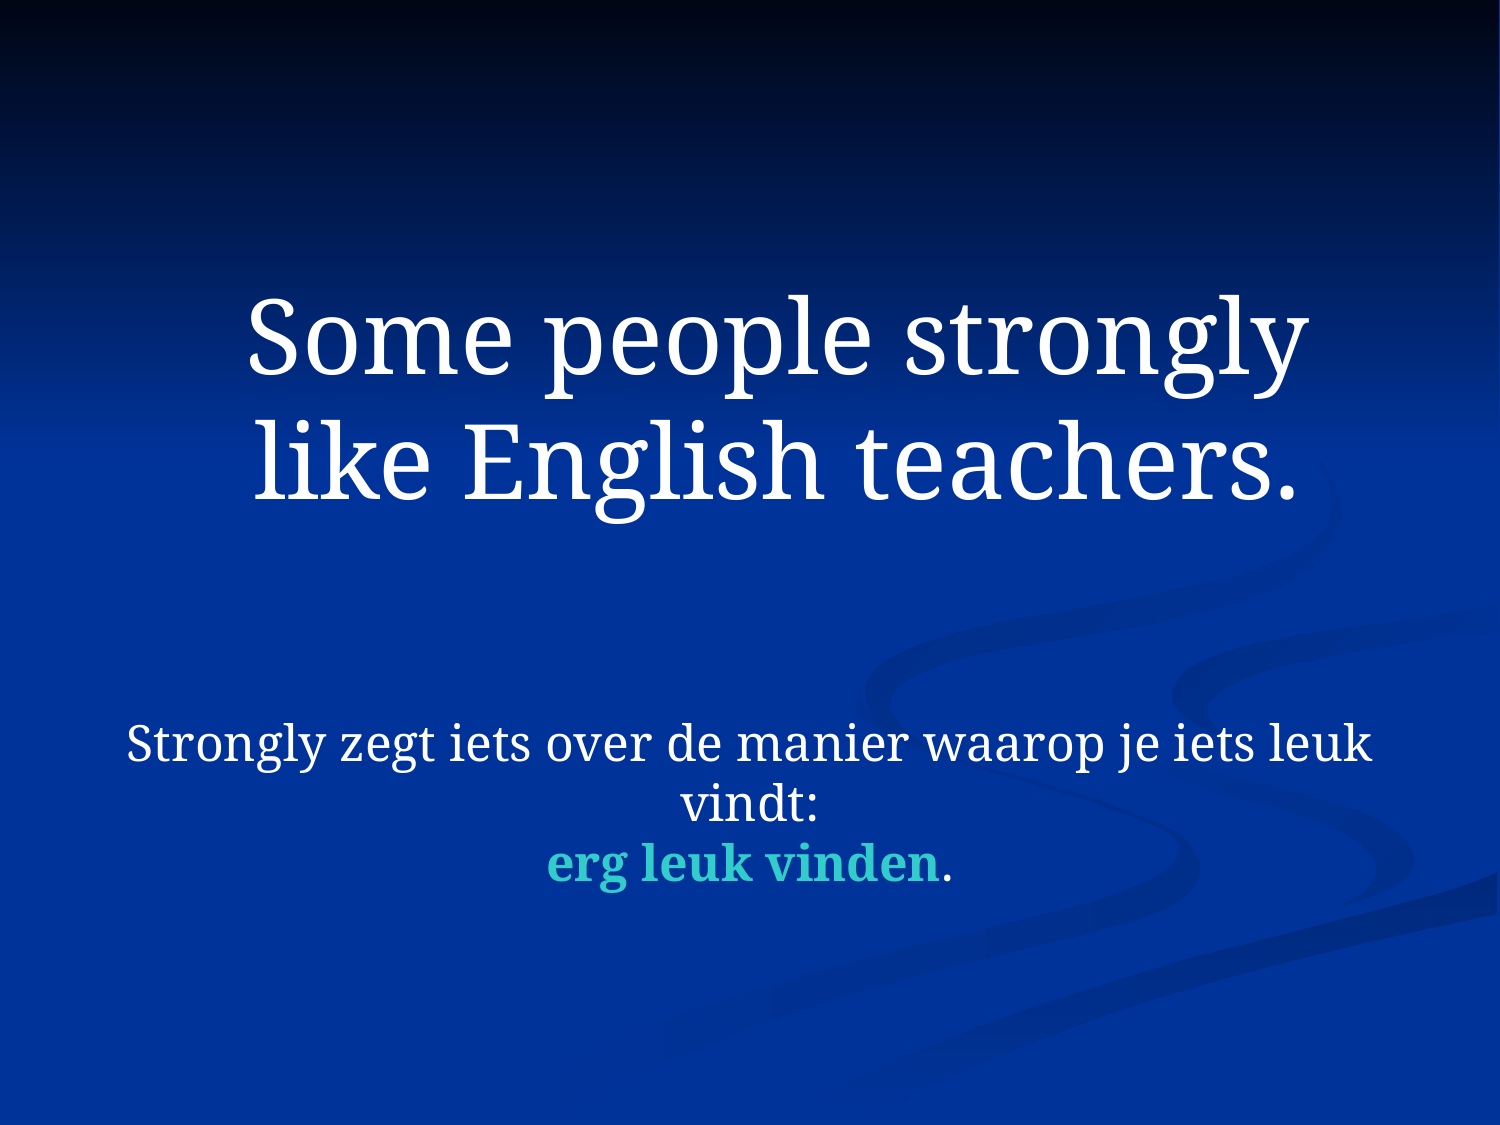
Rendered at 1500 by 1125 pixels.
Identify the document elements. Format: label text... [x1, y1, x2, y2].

list Some people strongly like English teachers. [75, 262, 1425, 563]
text_box Strongly zegt iets over de manier waarop je iets leuk vindt: erg leuk vinden. [74, 704, 1425, 899]
